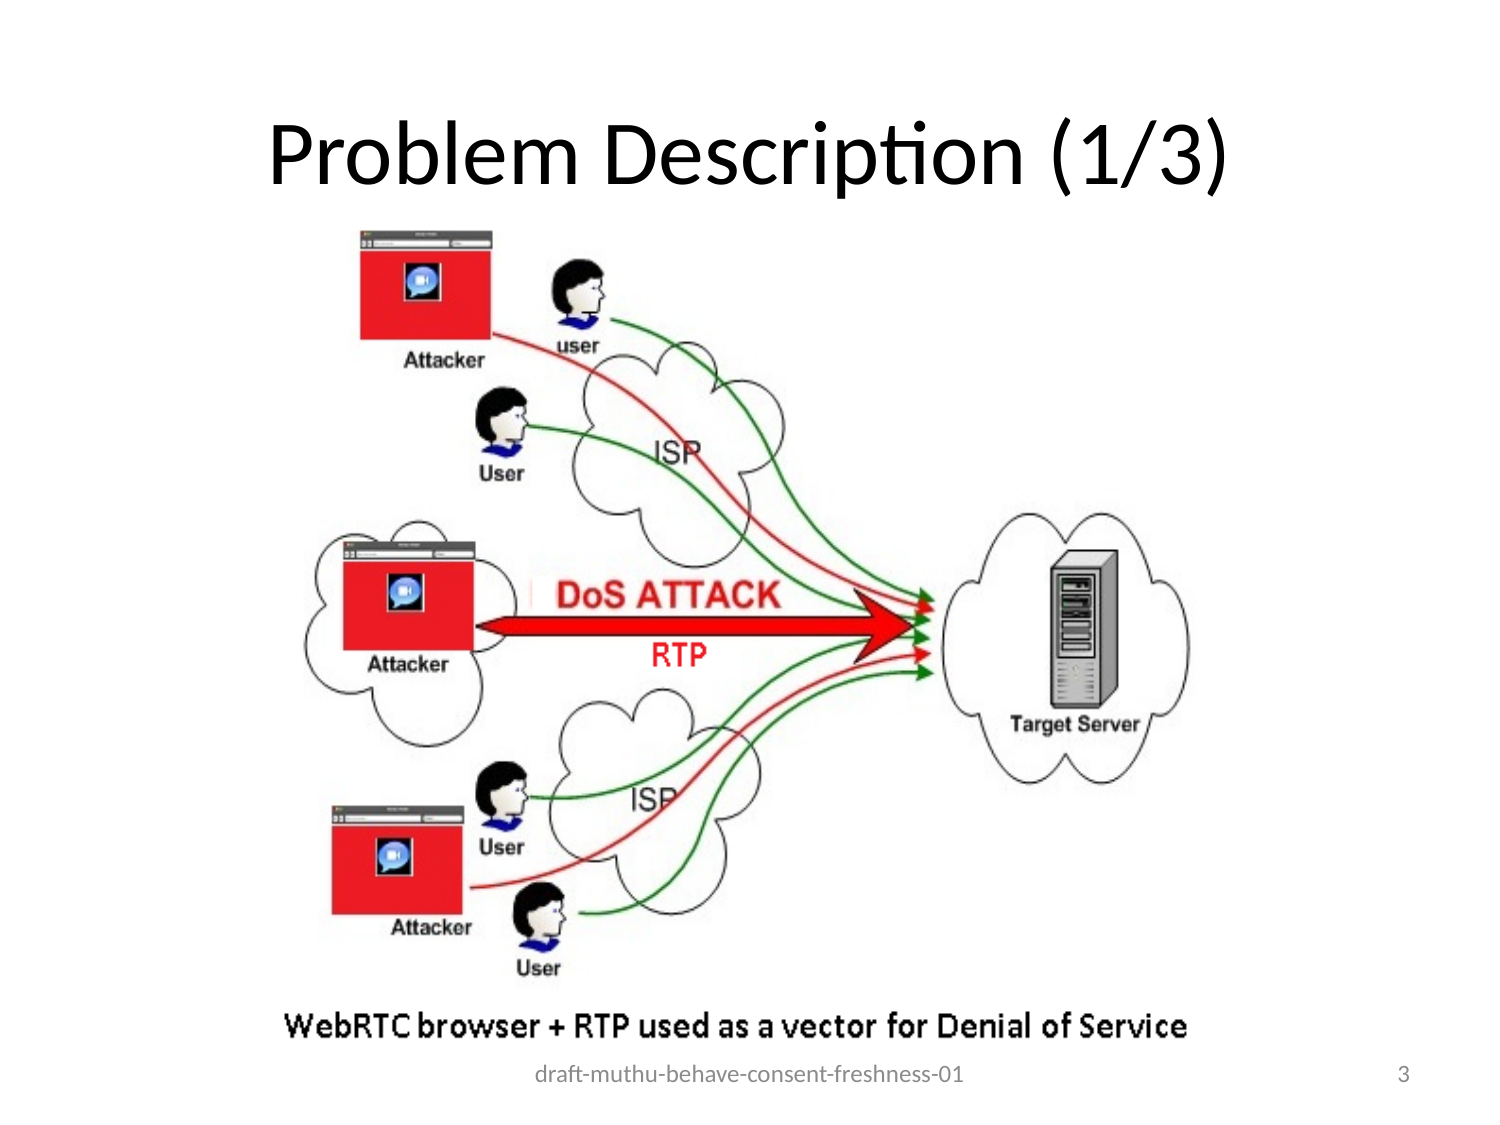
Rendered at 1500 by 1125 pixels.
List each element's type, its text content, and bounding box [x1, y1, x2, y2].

picture [199, 199, 1338, 1125]
slide_number 3 [1341, 1042, 1425, 1103]
title Problem Description (1/3) [74, 69, 1426, 226]
